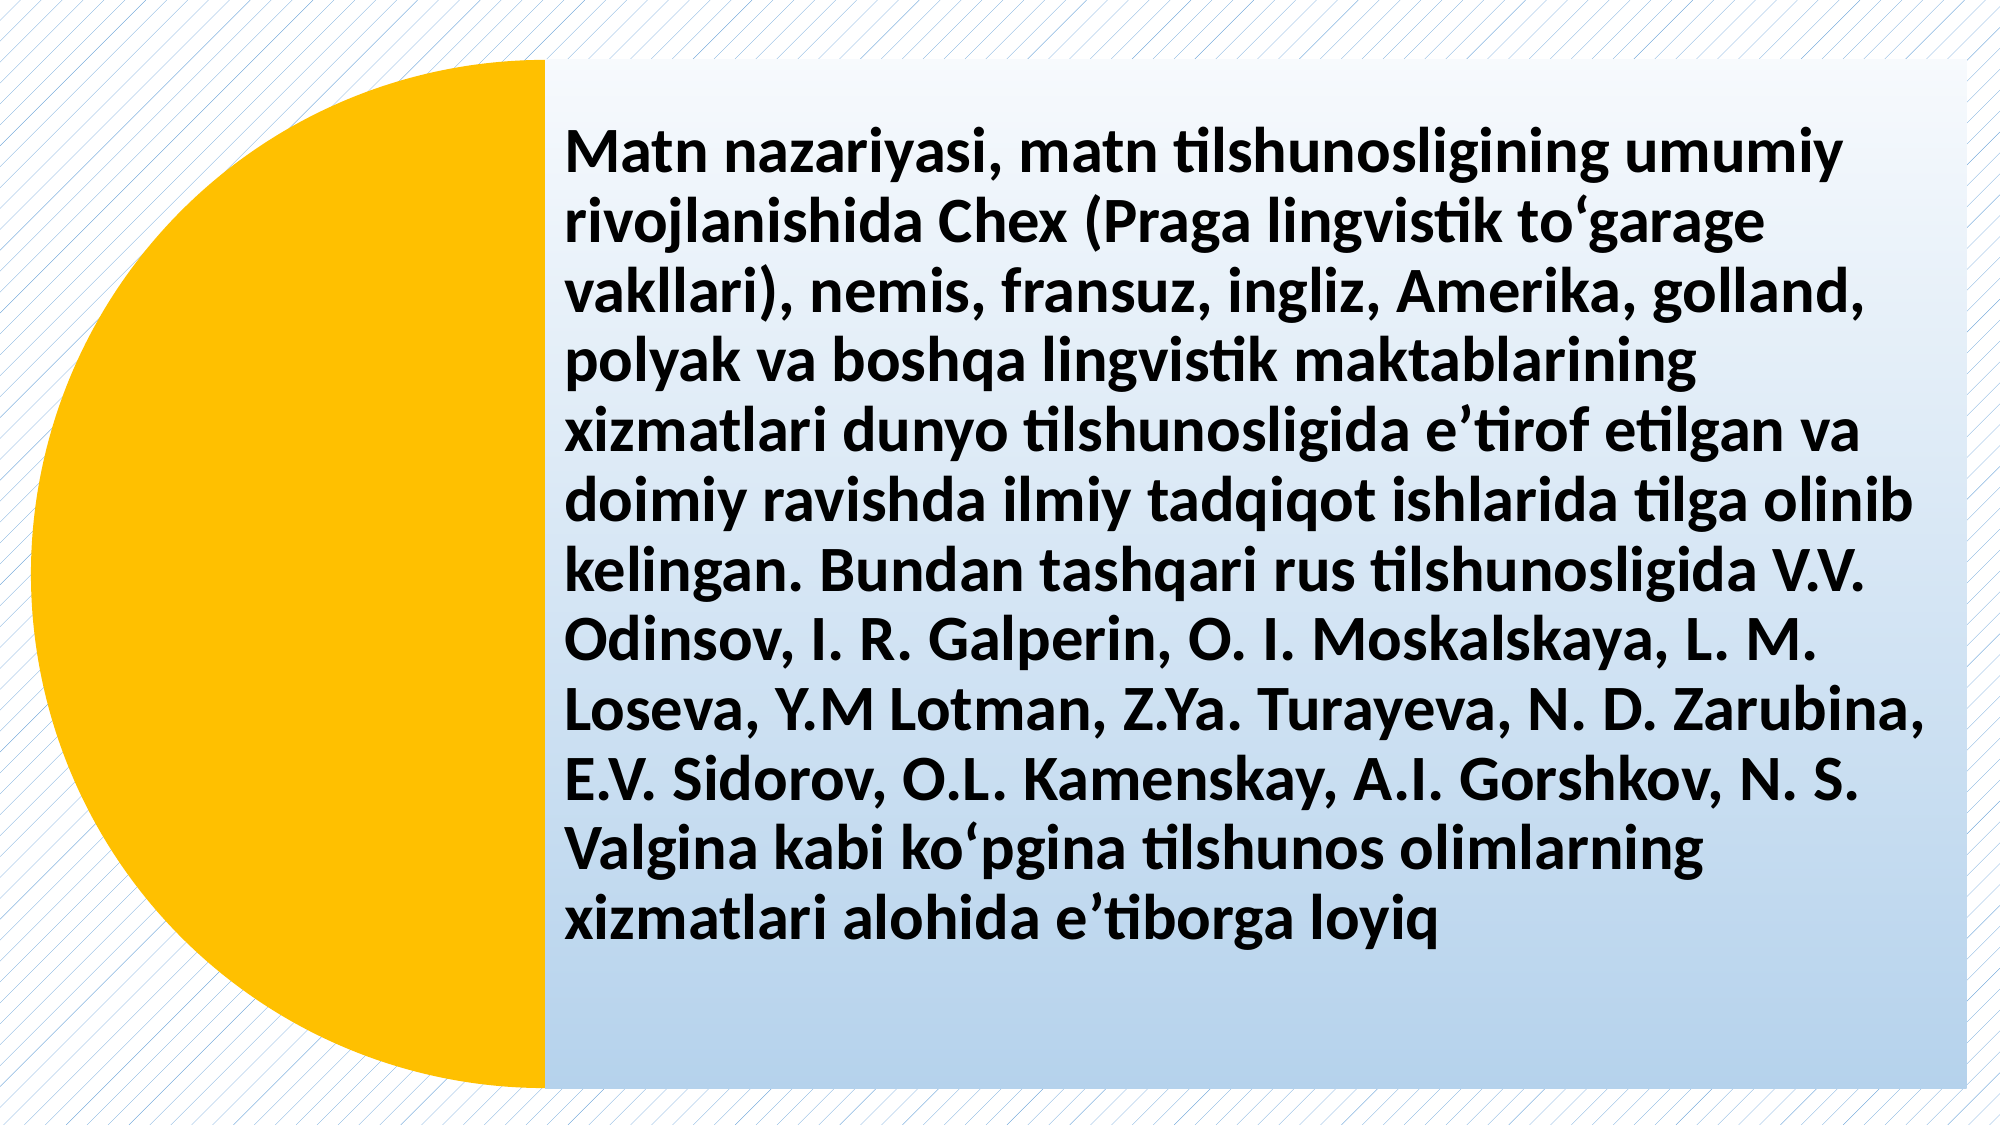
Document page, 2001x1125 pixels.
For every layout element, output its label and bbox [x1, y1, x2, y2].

list [30, 59, 1967, 1089]
